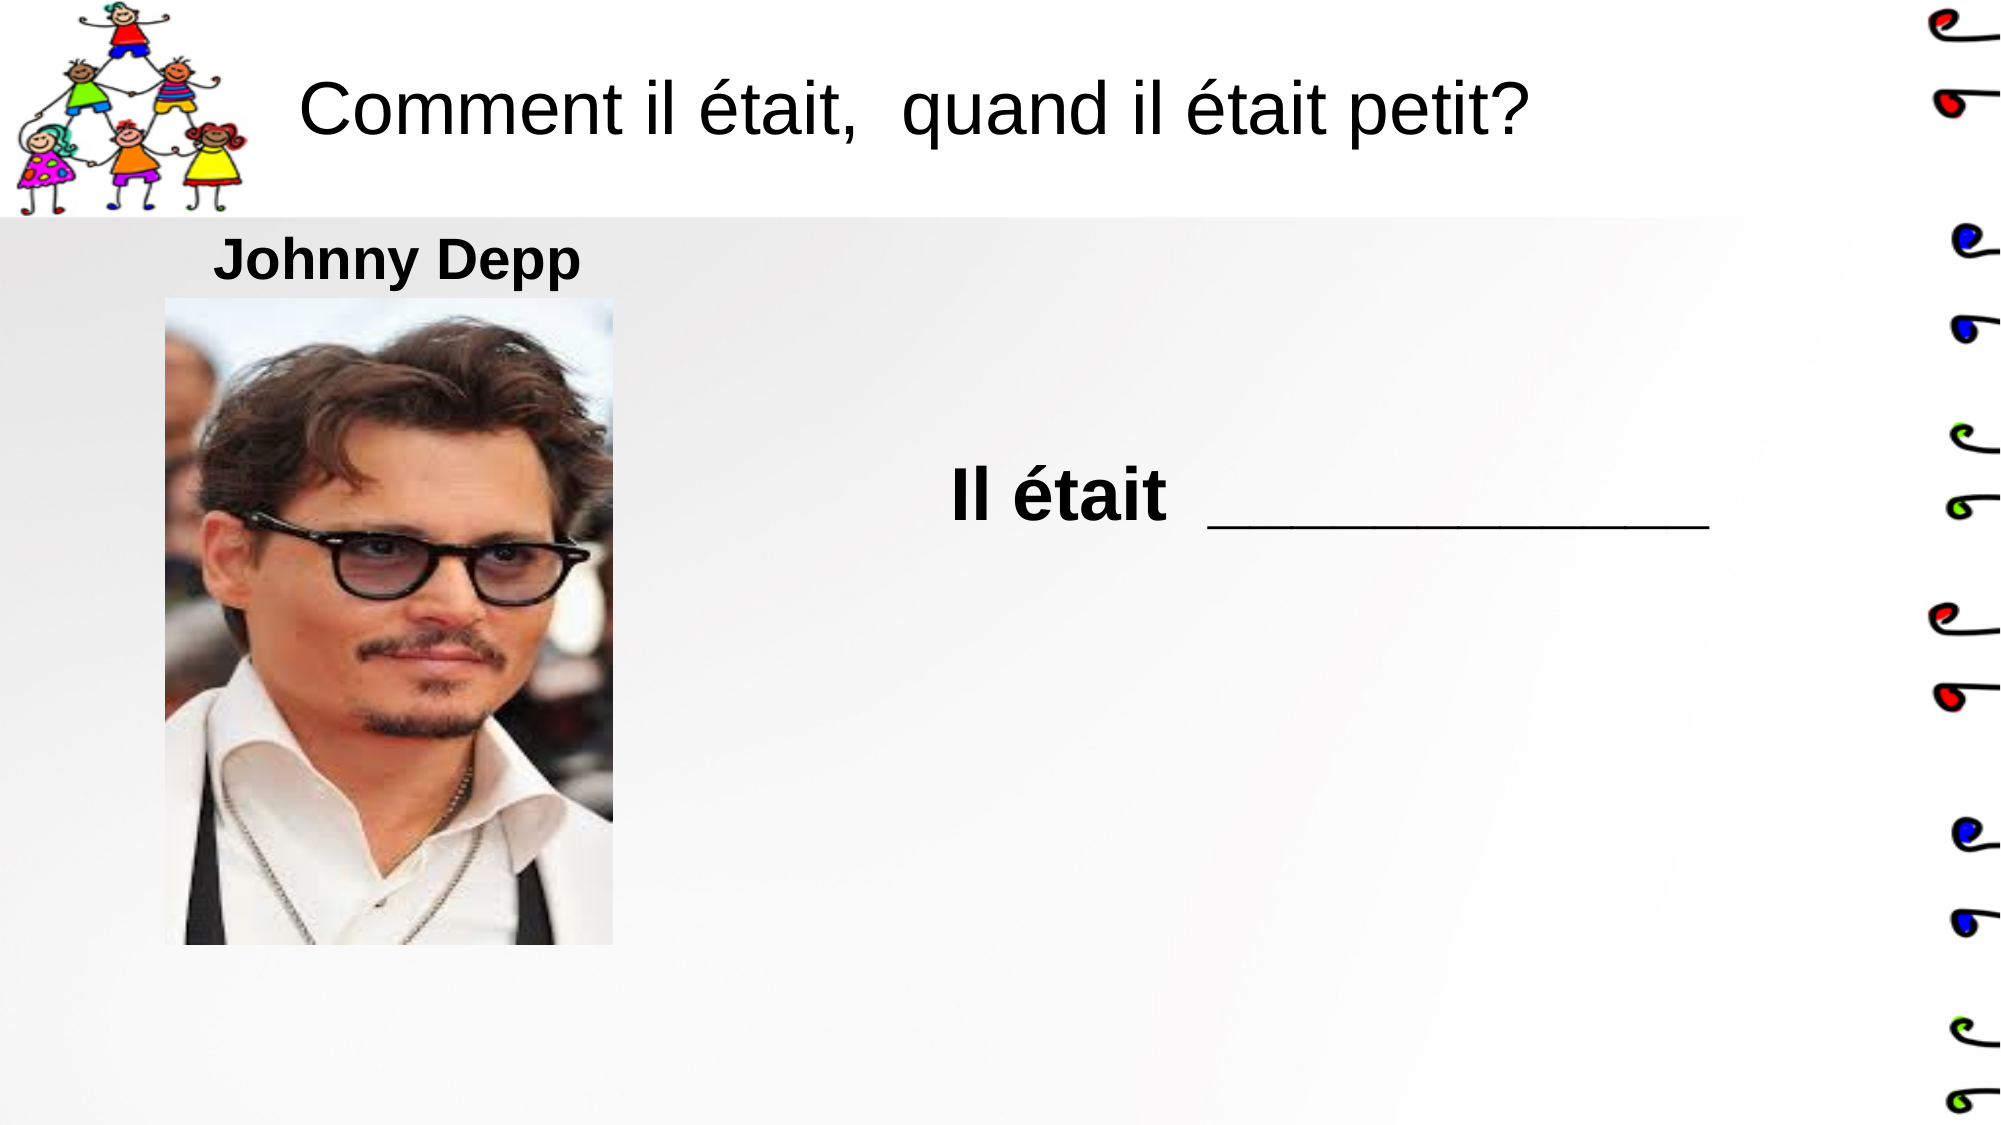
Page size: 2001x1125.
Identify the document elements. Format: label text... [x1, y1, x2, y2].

text_box Il était ____________ [935, 438, 1872, 609]
list Johnny Depp [198, 213, 613, 298]
picture [0, 0, 2001, 1125]
title Comment il était, quand il était petit? [283, 16, 1951, 192]
